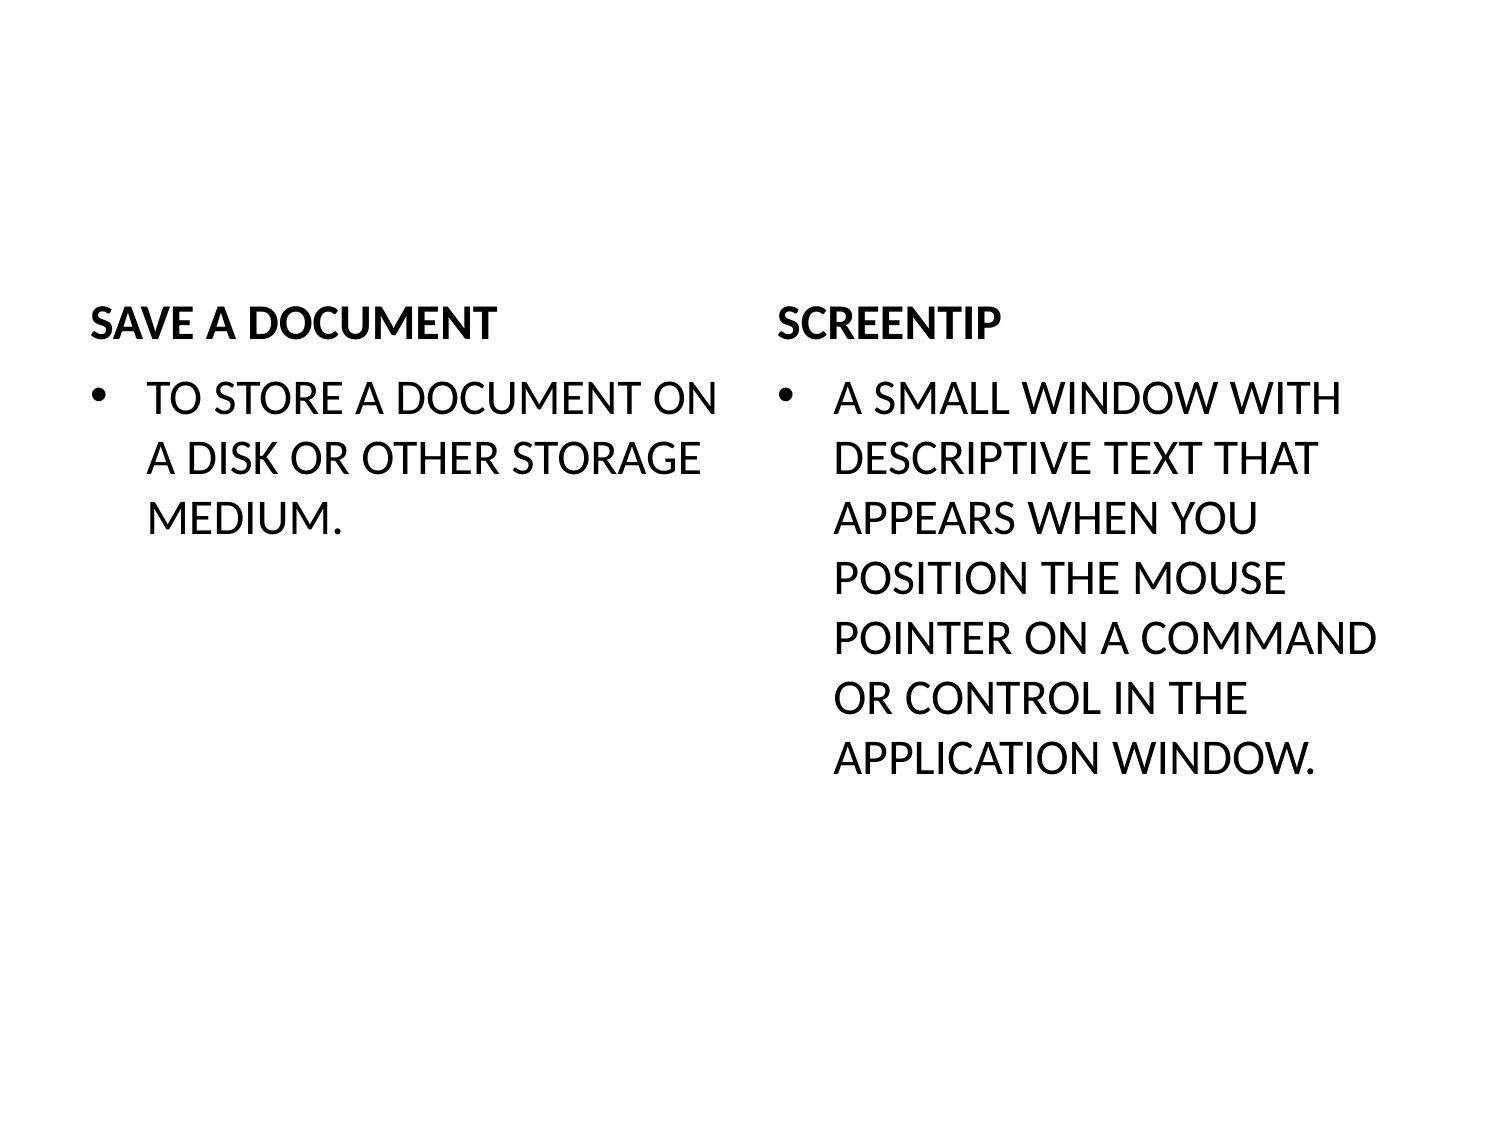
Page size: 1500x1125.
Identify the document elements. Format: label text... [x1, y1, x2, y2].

list A SMALL WINDOW WITH DESCRIPTIVE TEXT THAT APPEARS WHEN YOU POSITION THE MOUSE POINTER ON A COMMAND OR CONTROL IN THE APPLICATION WINDOW. [761, 356, 1425, 1005]
list SAVE A DOCUMENT [75, 251, 738, 356]
list TO STORE A DOCUMENT ON A DISK OR OTHER STORAGE MEDIUM. [75, 356, 738, 1005]
list SCREENTIP [761, 251, 1425, 356]
